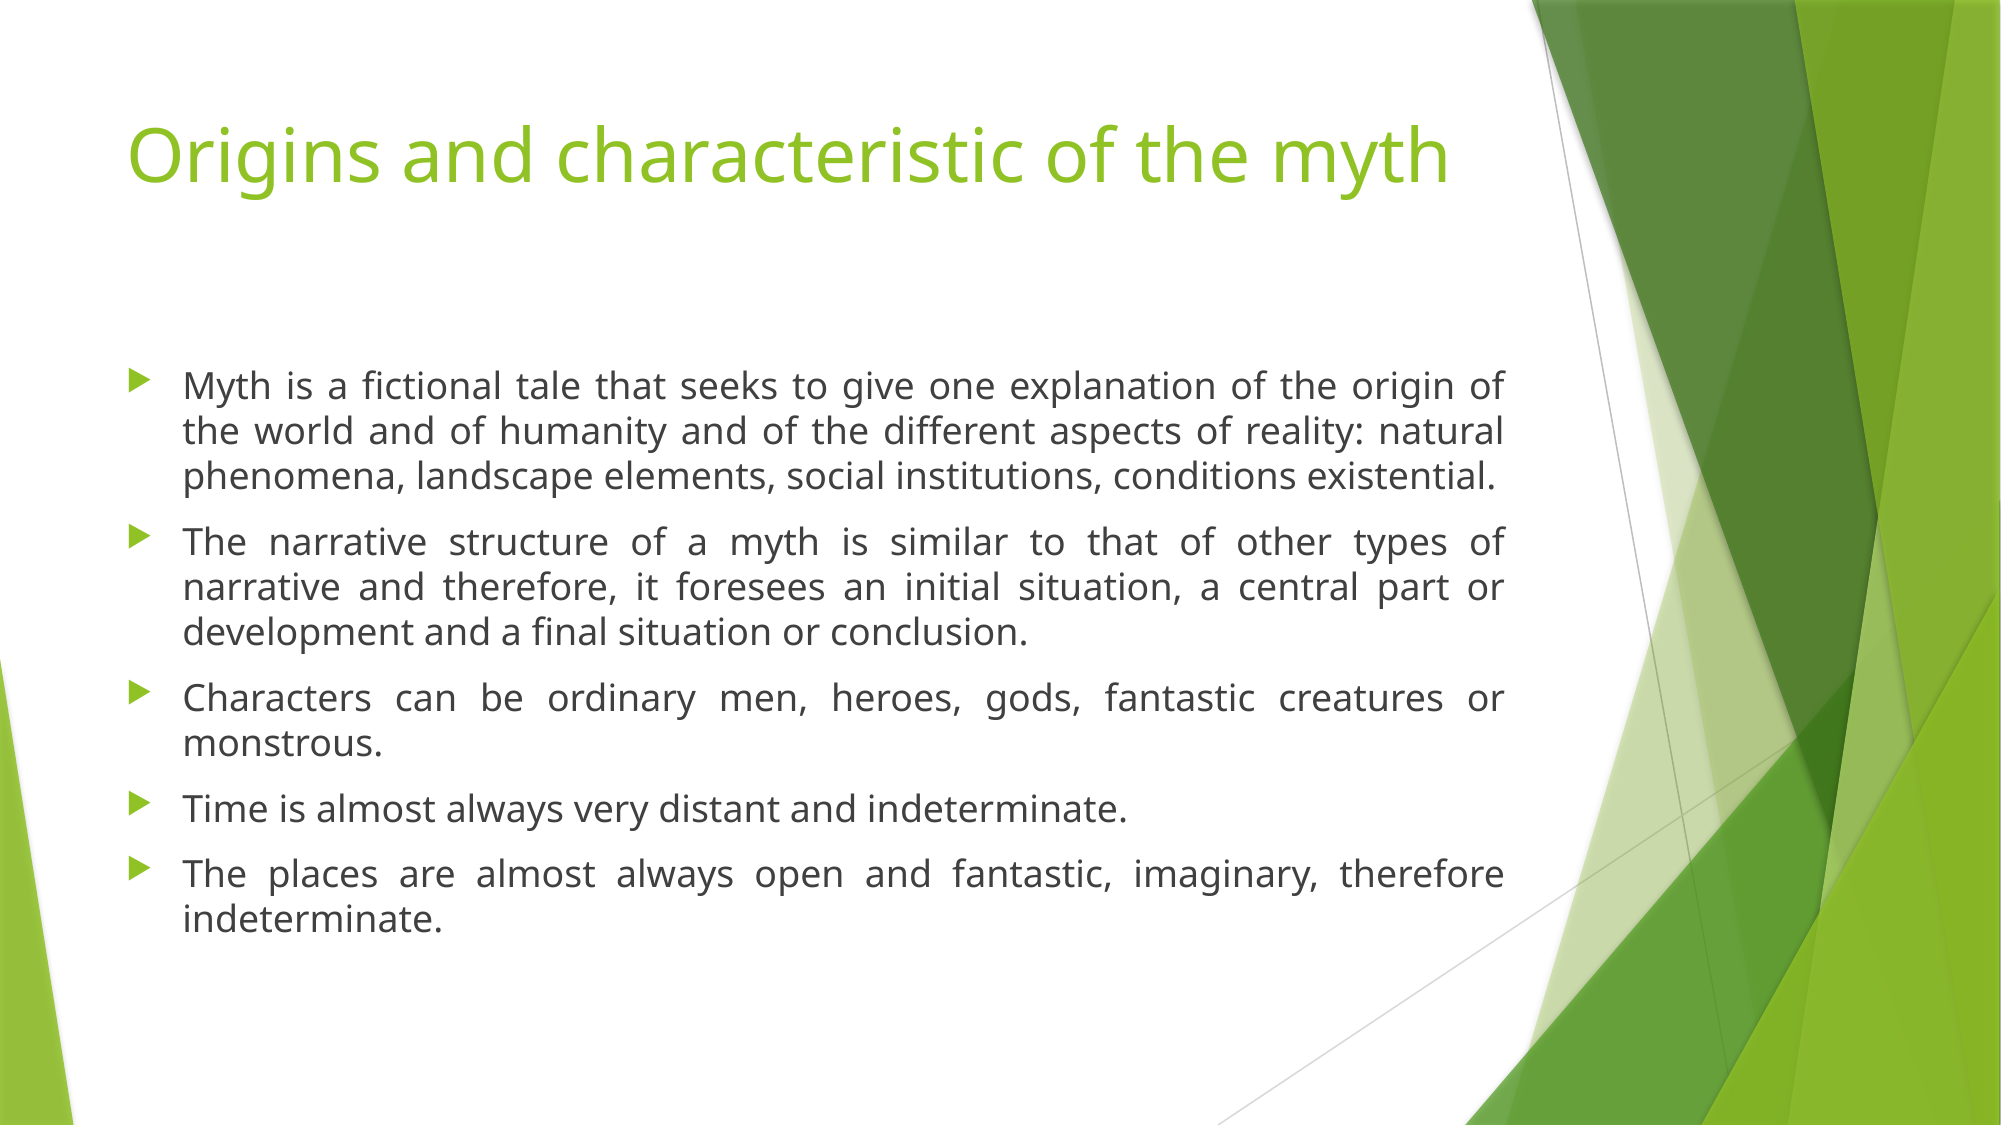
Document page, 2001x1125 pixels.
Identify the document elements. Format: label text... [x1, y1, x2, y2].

list Myth is a fictional tale that seeks to give one explanation of the origin of the world and of humanity and of the different aspects of reality: natural phenomena, landscape elements, social institutions, conditions existential. The narrative structure of a myth is similar to that of other types of narrative and therefore, it foresees an initial situation, a central part or development and a final situation or conclusion. Characters can be ordinary men, heroes, gods, fantastic creatures or monstrous. Time is almost always very distant and indeterminate. The places are almost always open and fantastic, imaginary, therefore indeterminate. [111, 354, 1522, 992]
title Origins and characteristic of the myth [111, 99, 1522, 317]
